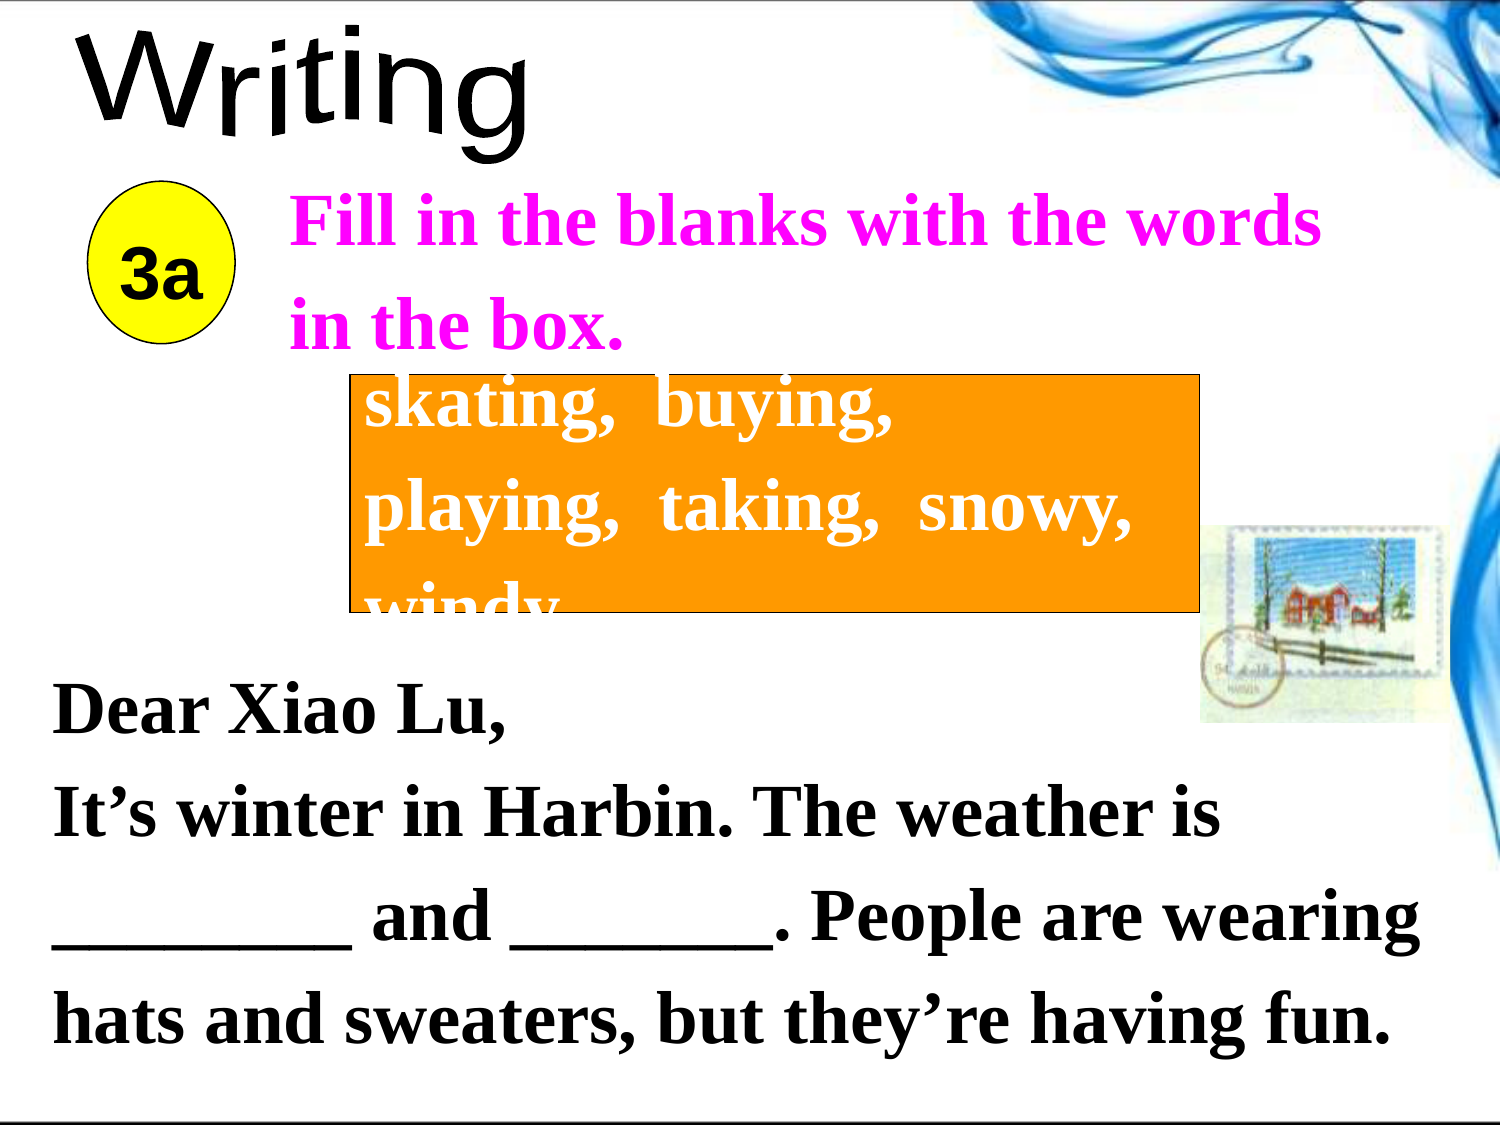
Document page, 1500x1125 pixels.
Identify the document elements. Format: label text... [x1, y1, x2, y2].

text_box Dear Xiao Lu, It’s winter in Harbin. The weather is ________ and _______. People are wearing hats and sweaters, but they’re having fun. [37, 637, 1475, 1088]
picture [0, 0, 1500, 1125]
text_box skating, buying, playing, taking, snowy, windy [350, 374, 1200, 613]
text_box Fill in the blanks with the words in the box. [275, 149, 1350, 372]
text_box 3a [87, 181, 236, 344]
